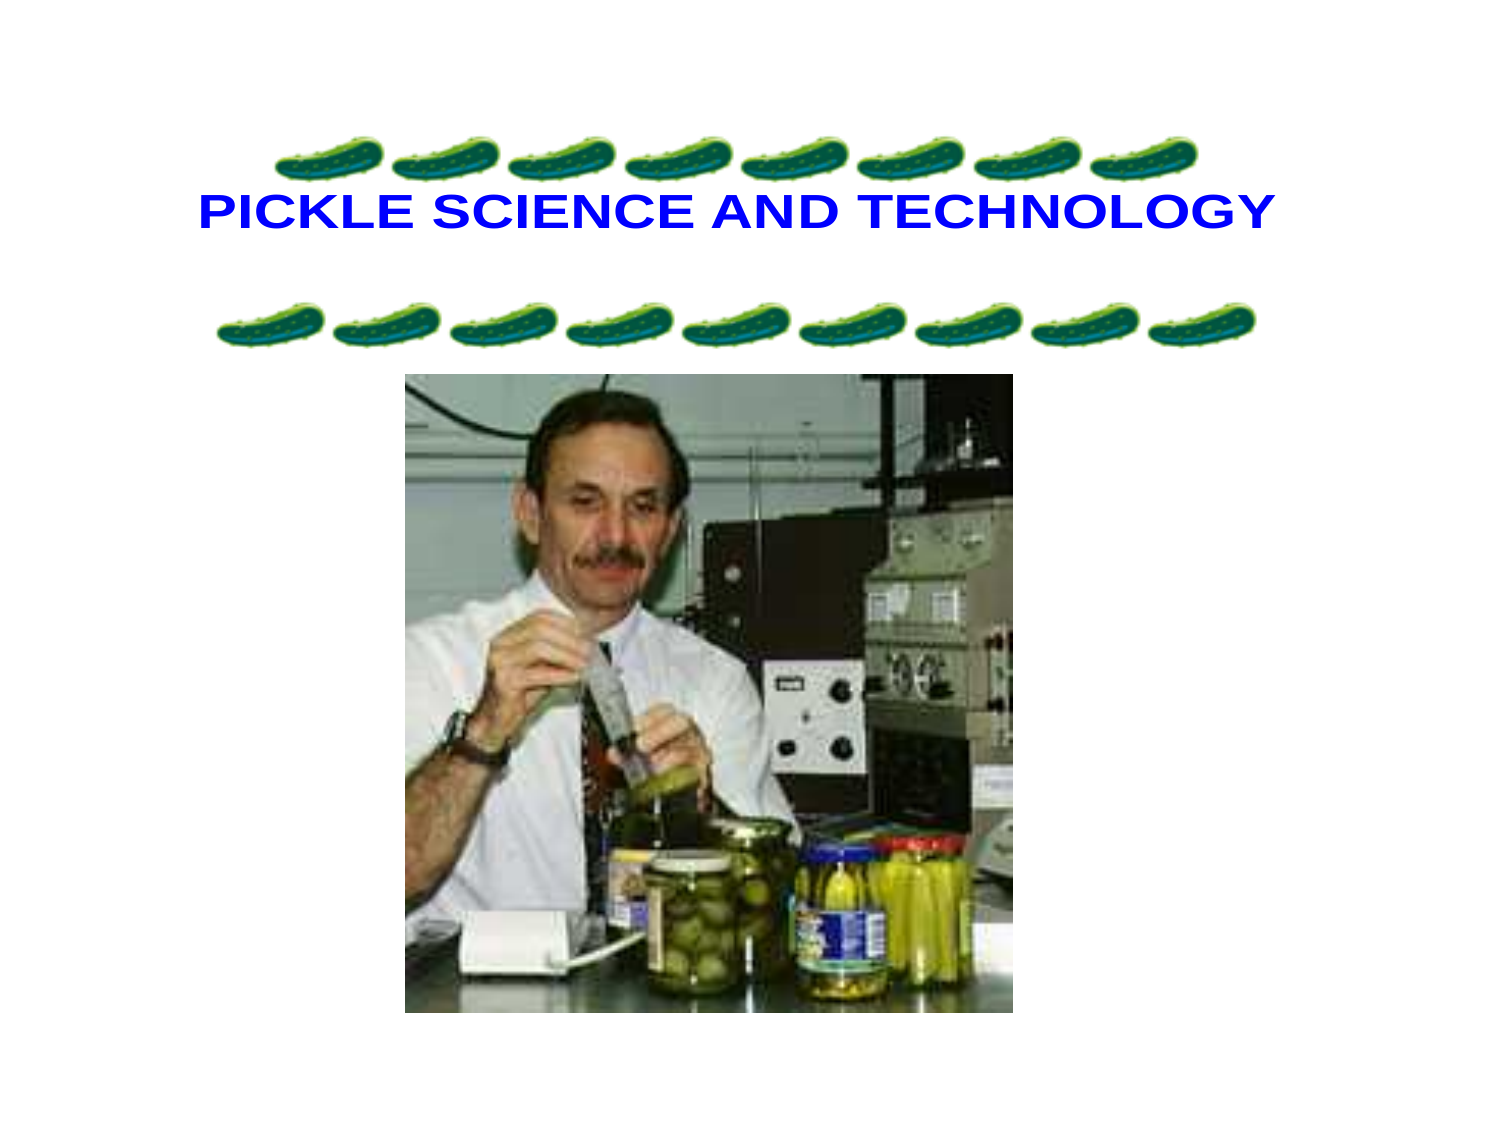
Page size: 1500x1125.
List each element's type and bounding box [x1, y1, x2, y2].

picture [405, 374, 1013, 1013]
text_box [24, 0, 1451, 388]
